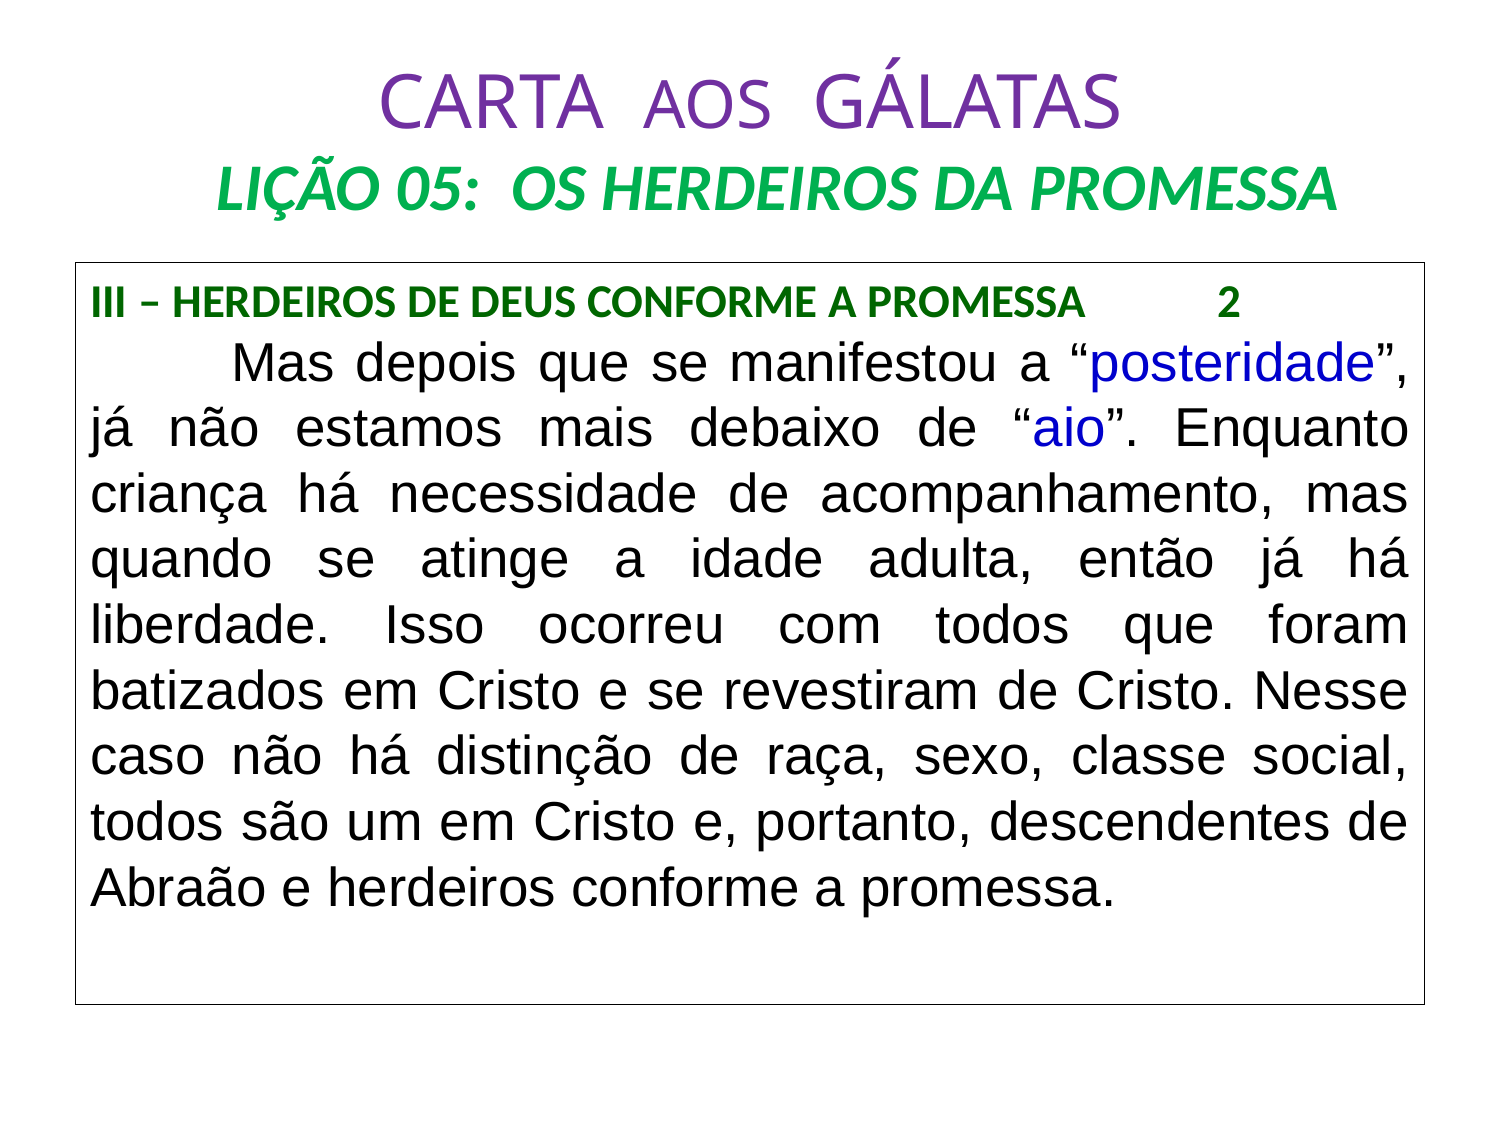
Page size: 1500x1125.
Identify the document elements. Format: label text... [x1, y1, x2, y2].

title CARTA AOS GÁLATAS LIÇÃO 05: OS HERDEIROS DA PROMESSA [75, 45, 1425, 233]
list III – HERDEIROS DE DEUS CONFORME A PROMESSA 2 Mas depois que se manifestou a “posteridade”, já não estamos mais debaixo de “aio”. Enquanto criança há necessidade de acompanhamento, mas quando se atinge a idade adulta, então já há liberdade. Isso ocorreu com todos que foram batizados em Cristo e se revestiram de Cristo. Nesse caso não há distinção de raça, sexo, classe social, todos são um em Cristo e, portanto, descendentes de Abraão e herdeiros conforme a promessa. [75, 262, 1425, 1005]
